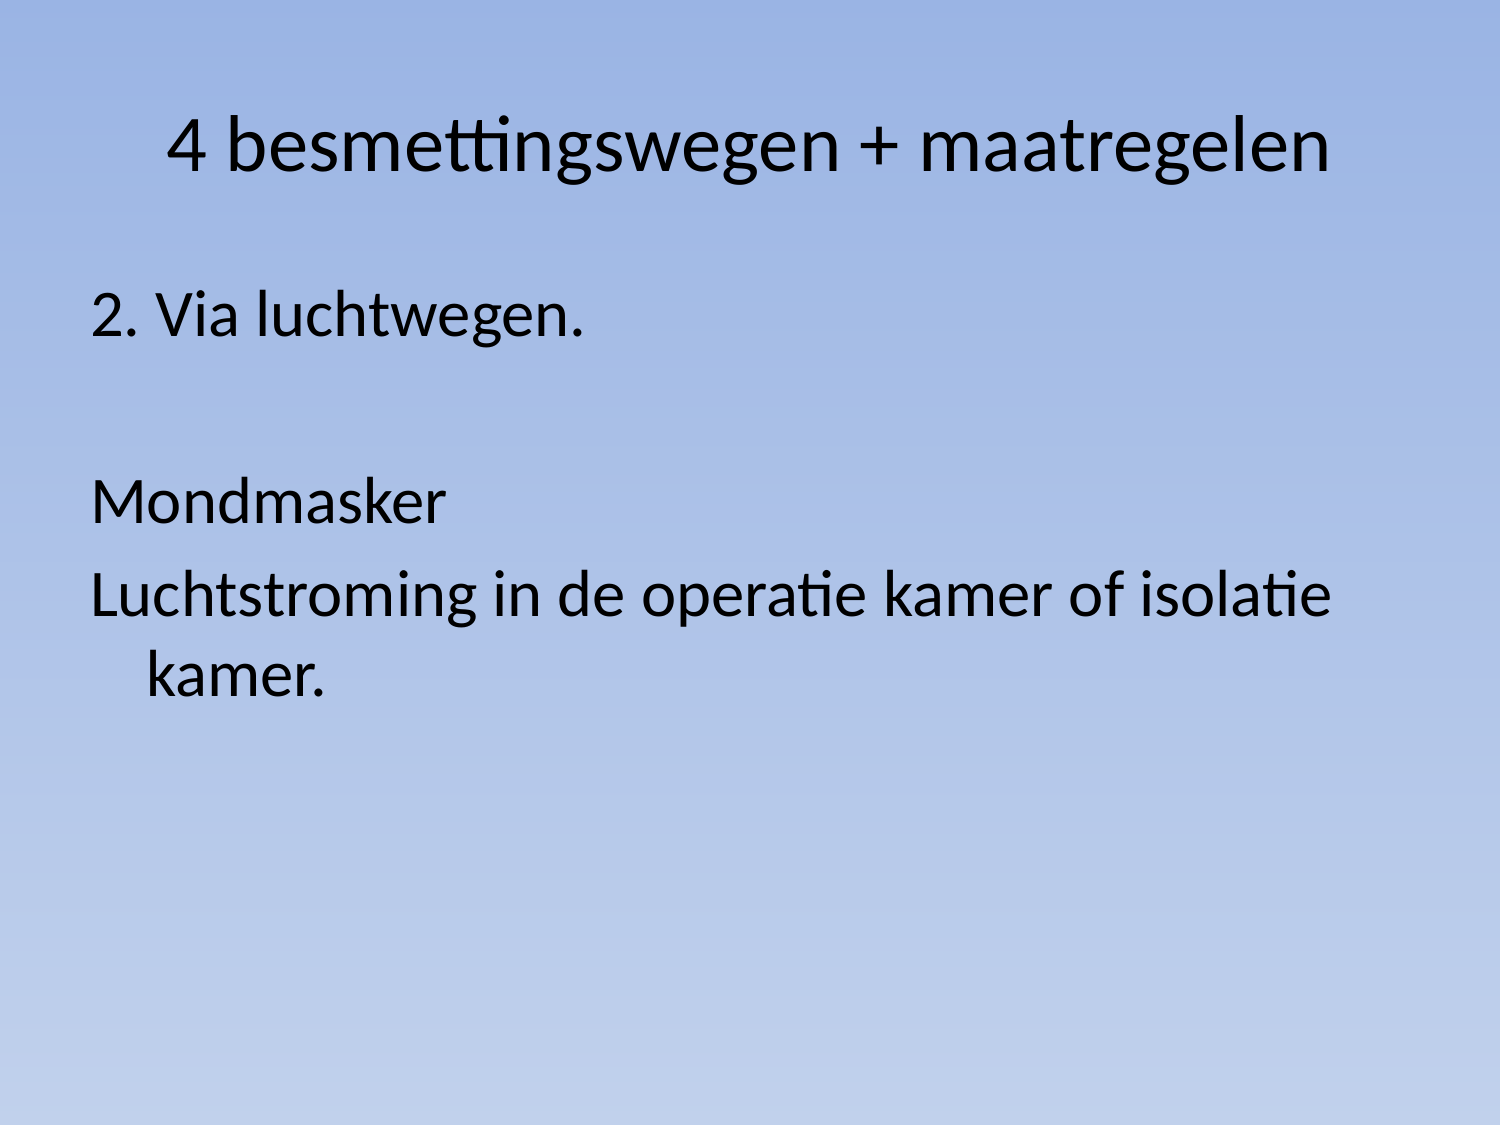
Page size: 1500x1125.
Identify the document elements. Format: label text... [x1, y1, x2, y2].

list 2. Via luchtwegen. Mondmasker Luchtstroming in de operatie kamer of isolatie kamer. [75, 262, 1425, 1005]
title 4 besmettingswegen + maatregelen [75, 45, 1425, 233]
